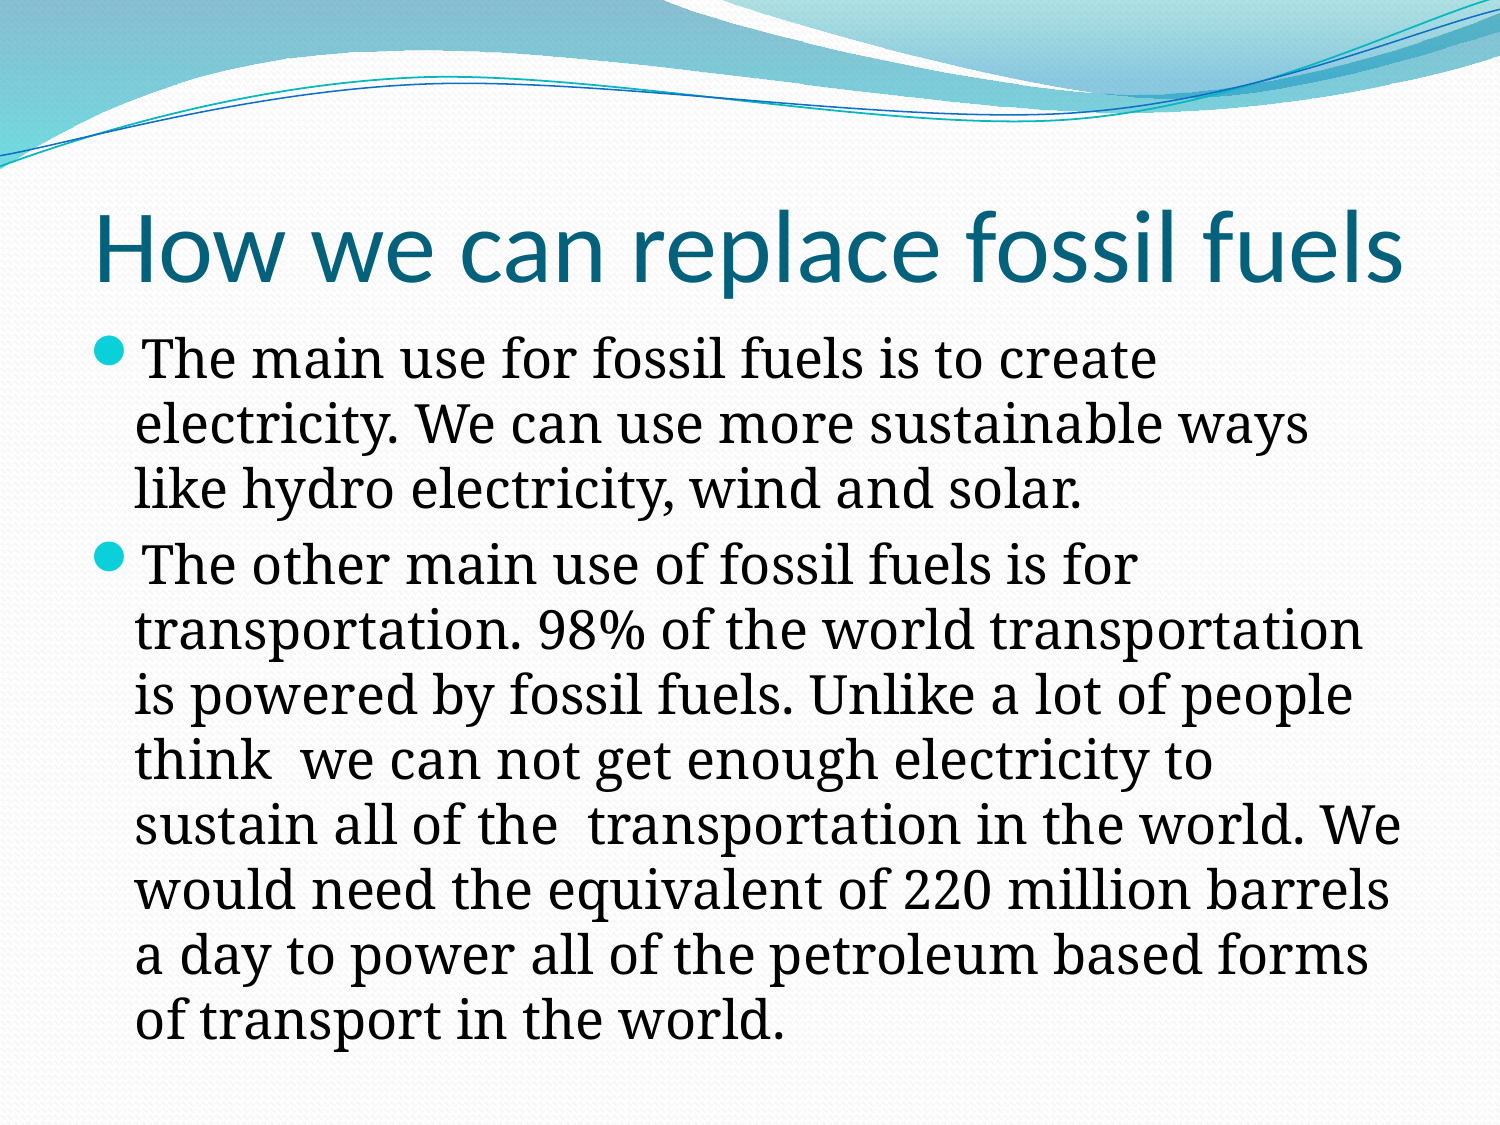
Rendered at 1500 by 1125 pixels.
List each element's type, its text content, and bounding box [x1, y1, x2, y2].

title How we can replace fossil fuels [75, 115, 1425, 303]
list The main use for fossil fuels is to create electricity. We can use more sustainable ways like hydro electricity, wind and solar. The other main use of fossil fuels is for transportation. 98% of the world transportation is powered by fossil fuels. Unlike a lot of people think we can not get enough electricity to sustain all of the transportation in the world. We would need the equivalent of 220 million barrels a day to power all of the petroleum based forms of transport in the world. [75, 317, 1425, 1038]
